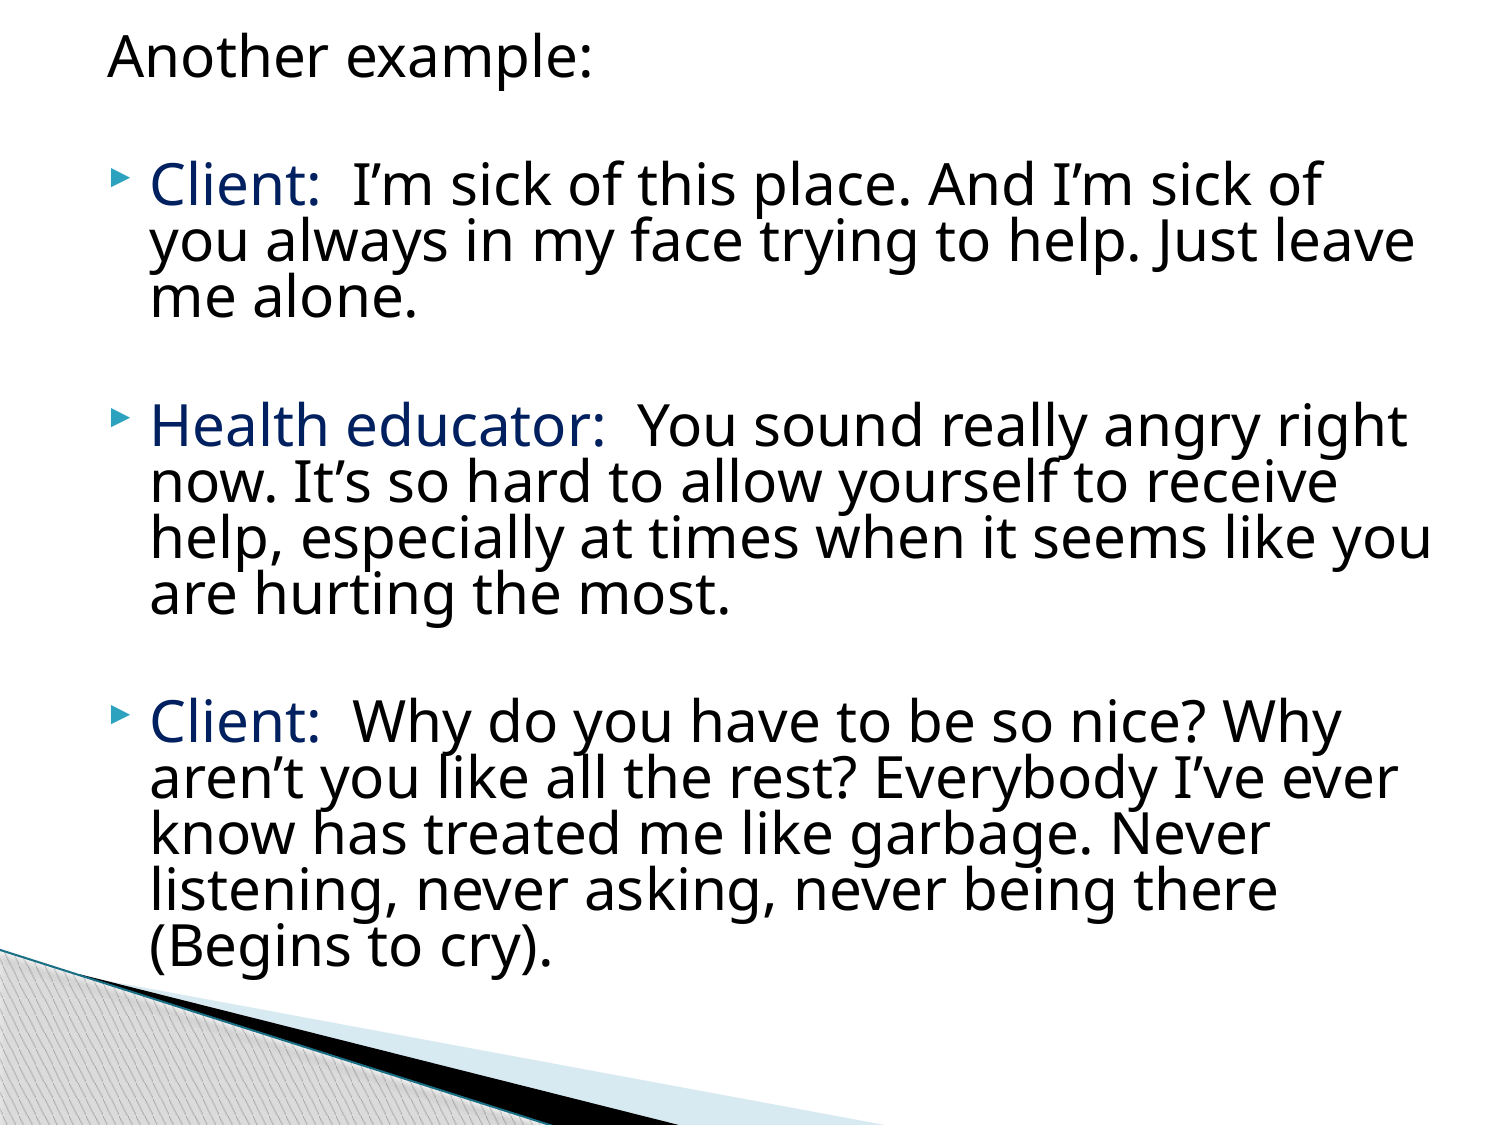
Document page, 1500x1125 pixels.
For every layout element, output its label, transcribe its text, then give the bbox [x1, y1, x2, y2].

list Another example: Client: I’m sick of this place. And I’m sick of you always in my face trying to help. Just leave me alone. Health educator: You sound really angry right now. It’s so hard to allow yourself to receive help, especially at times when it seems like you are hurting the most. Client: Why do you have to be so nice? Why aren’t you like all the rest? Everybody I’ve ever know has treated me like garbage. Never listening, never asking, never being there (Begins to cry). [75, 24, 1450, 1038]
